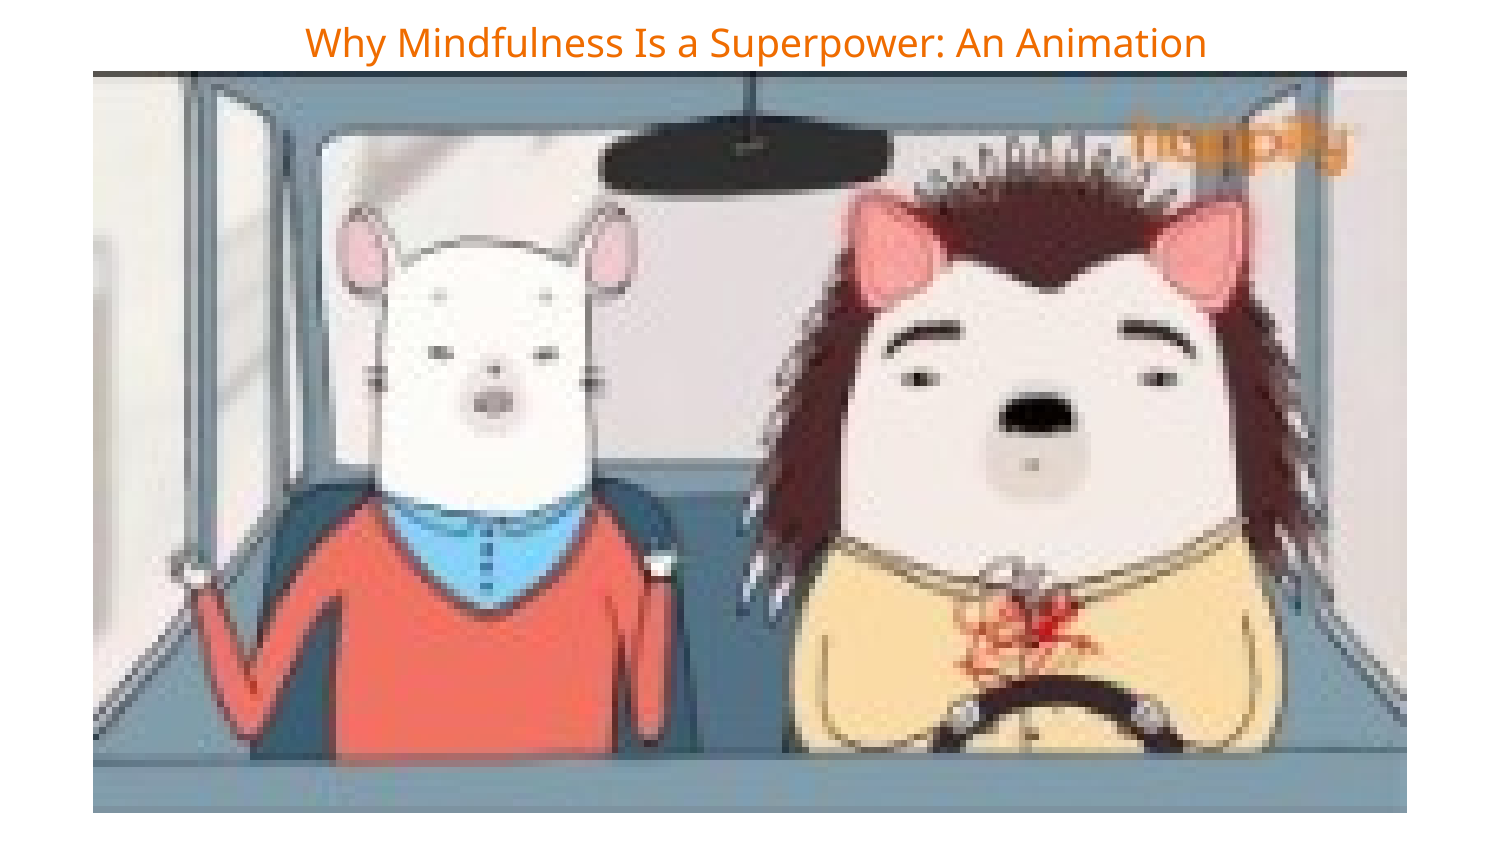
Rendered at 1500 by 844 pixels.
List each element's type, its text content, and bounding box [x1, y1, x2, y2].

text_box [92, 70, 1408, 814]
list Why Mindfulness Is a Superpower: An Animation [257, 0, 1242, 68]
